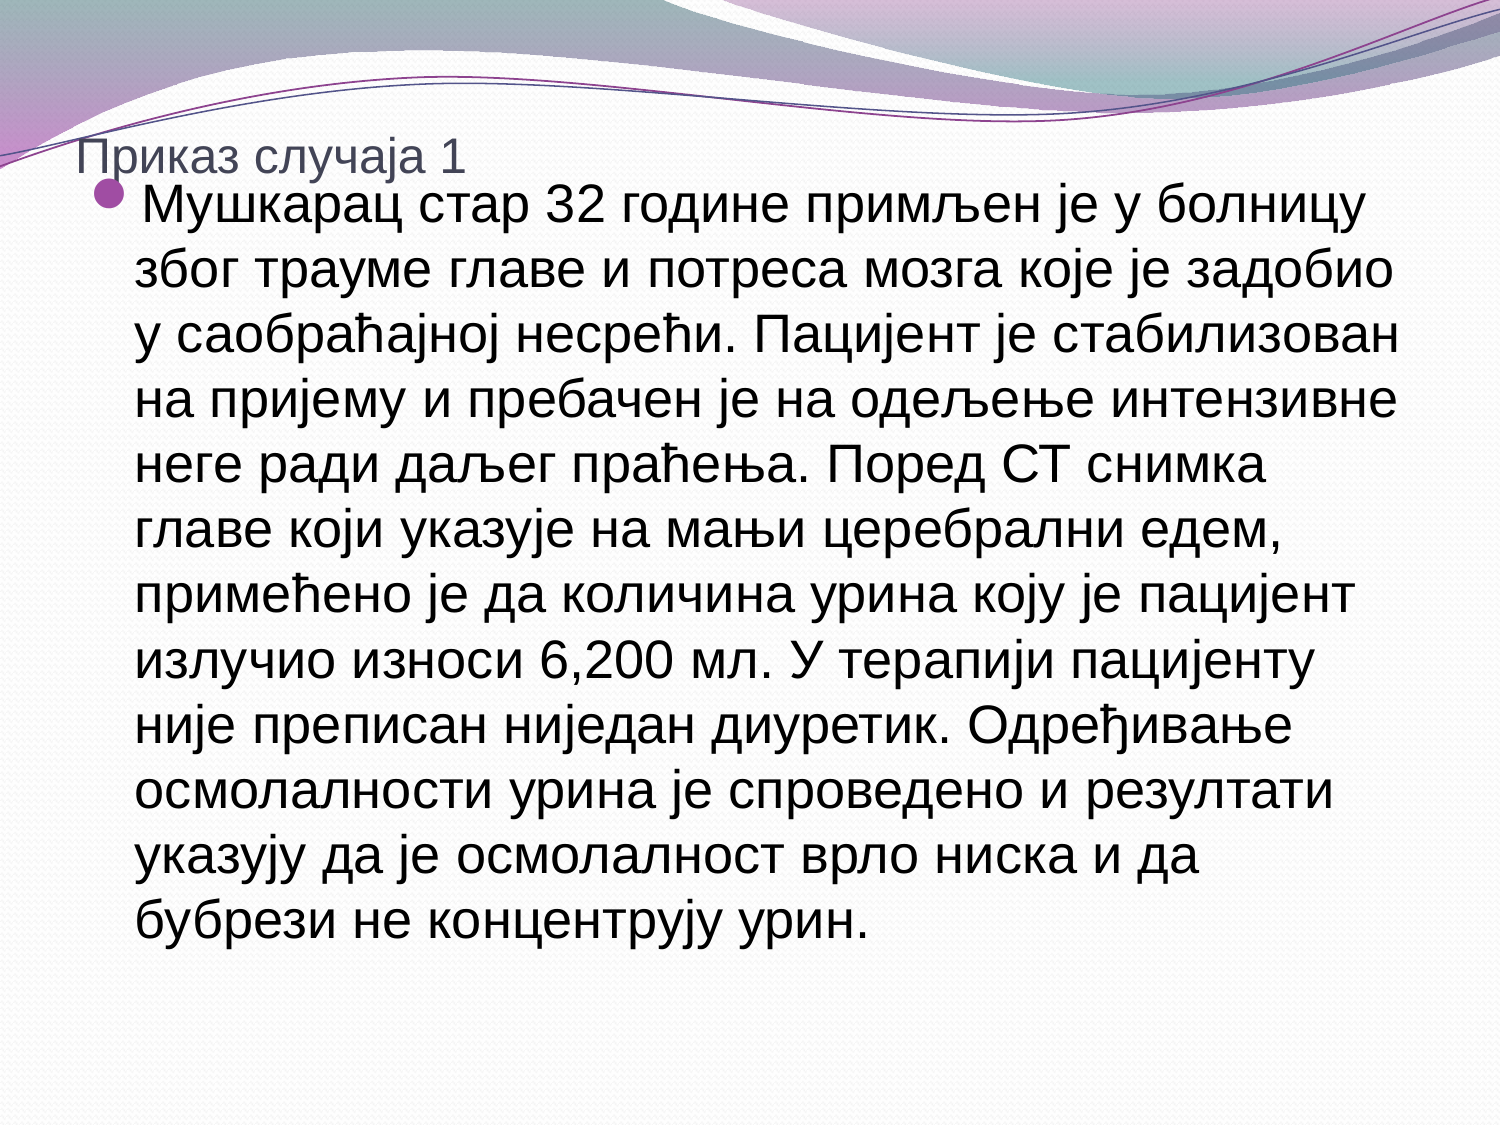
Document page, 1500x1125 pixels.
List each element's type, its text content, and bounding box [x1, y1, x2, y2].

list Мушкарац стар 32 године примљен је у болницу због трауме главе и потреса мозга које је задобио у саобраћајној несрећи. Пацијент је стабилизован на пријему и пребачен је на одељење интензивне неге ради даљег праћења. Поред СТ снимка главе који указује на мањи церебрални едем, примећено је да количина урина коју је пацијент излучио износи 6,200 мл. У терапији пацијенту није преписан ниједан диуретик. Одређивање осмолалности урина је спроведено и резултати указују да је осмолалност врло ниска и да бубрези не концентрују урин. [75, 160, 1425, 1083]
title Приказ случаја 1 [75, 115, 1425, 160]
